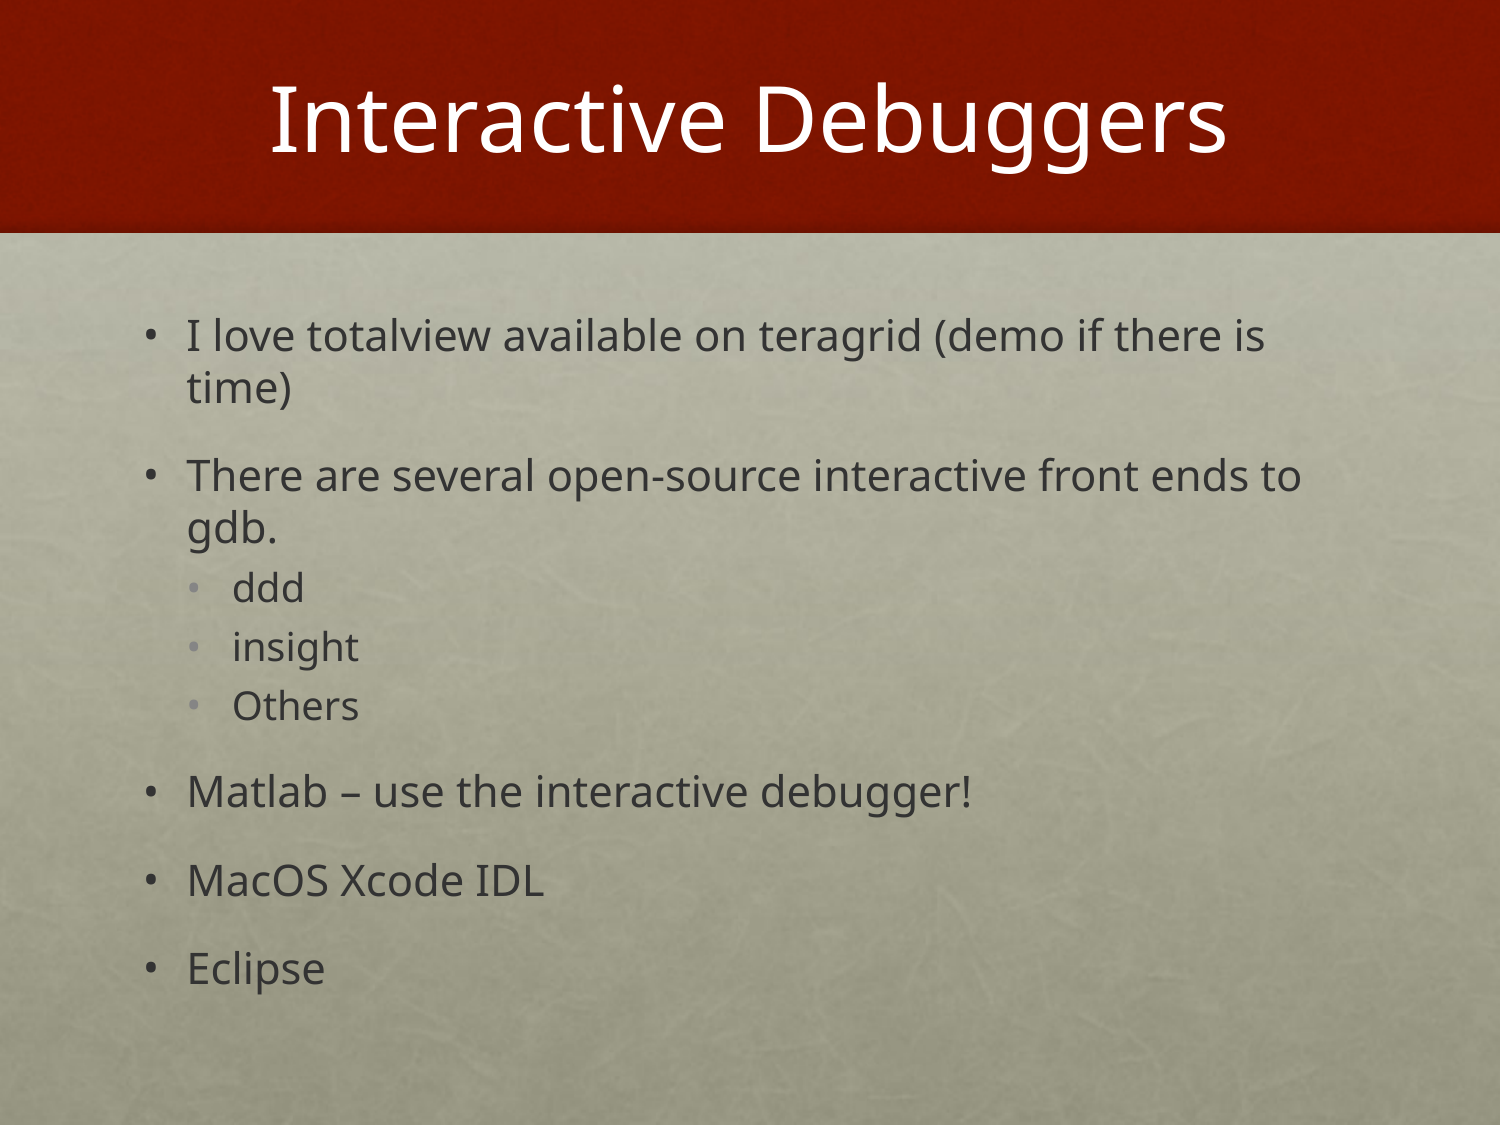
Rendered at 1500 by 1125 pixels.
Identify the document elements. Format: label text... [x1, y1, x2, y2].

list I love totalview available on teragrid (demo if there is time) There are several open-source interactive front ends to gdb. ddd insight Others Matlab – use the interactive debugger! MacOS Xcode IDL Eclipse [127, 299, 1372, 1005]
picture [0, 214, 1500, 1125]
title Interactive Debuggers [127, 10, 1372, 221]
